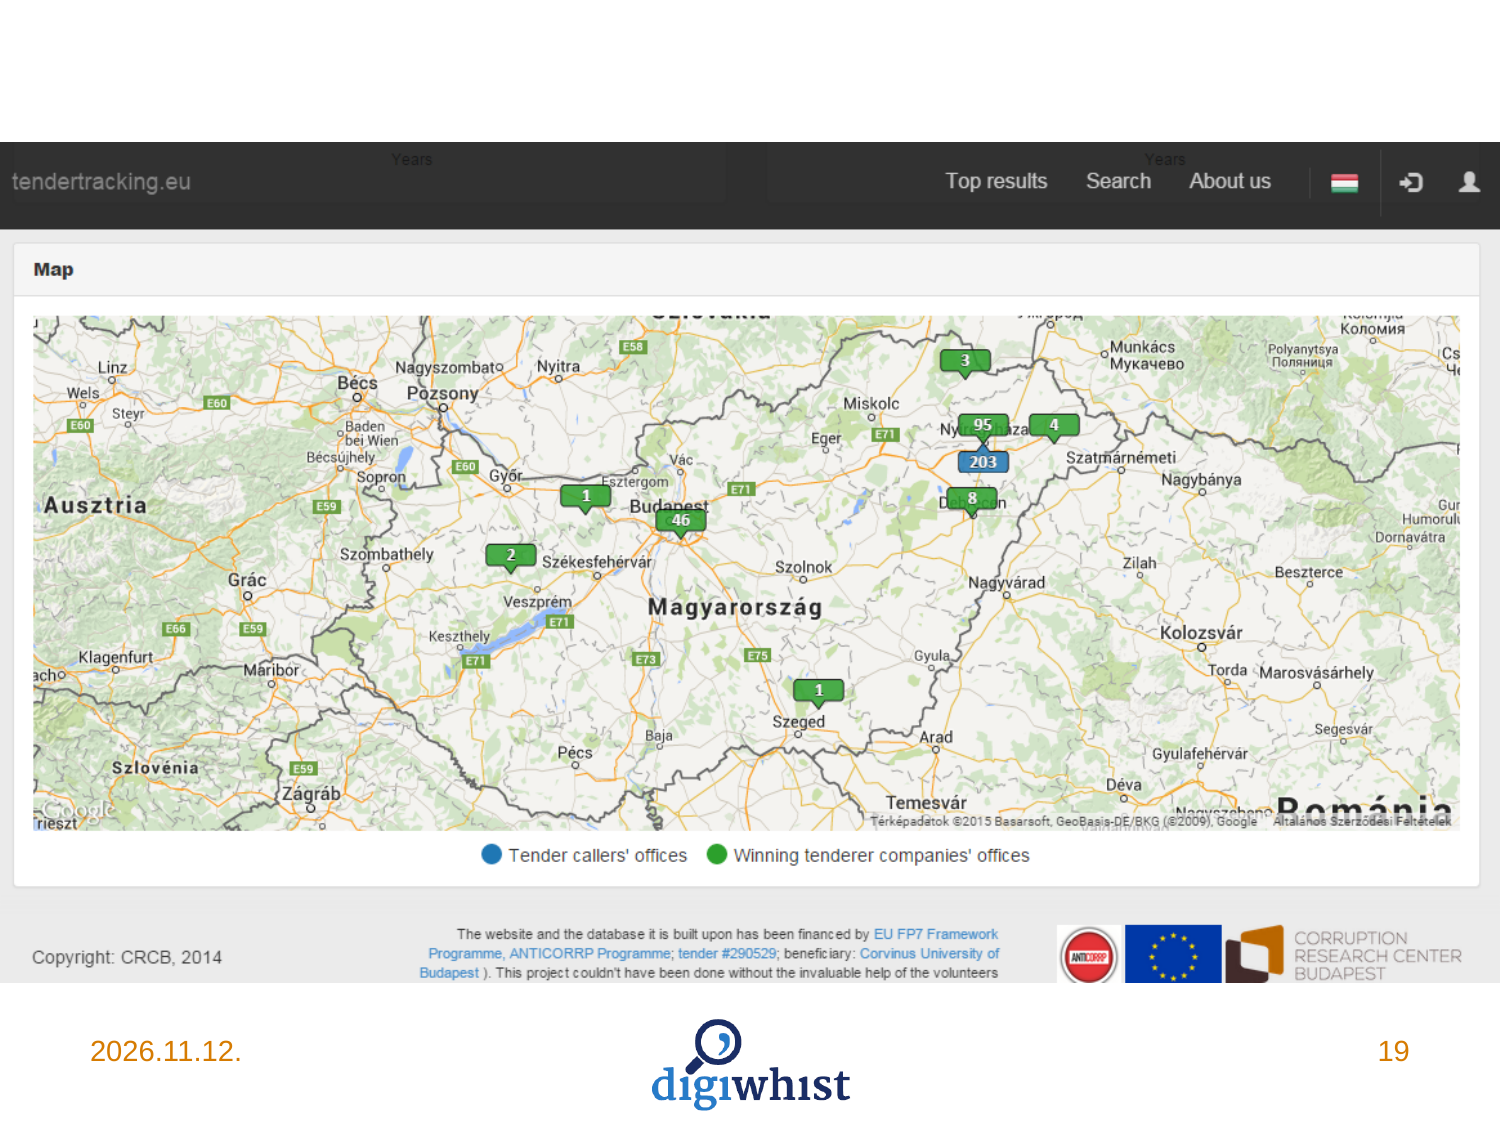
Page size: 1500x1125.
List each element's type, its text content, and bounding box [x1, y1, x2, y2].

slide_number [74, 1024, 426, 1103]
slide_number 19 [1074, 1024, 1426, 1103]
picture [642, 1012, 858, 1115]
picture [0, 141, 1500, 984]
